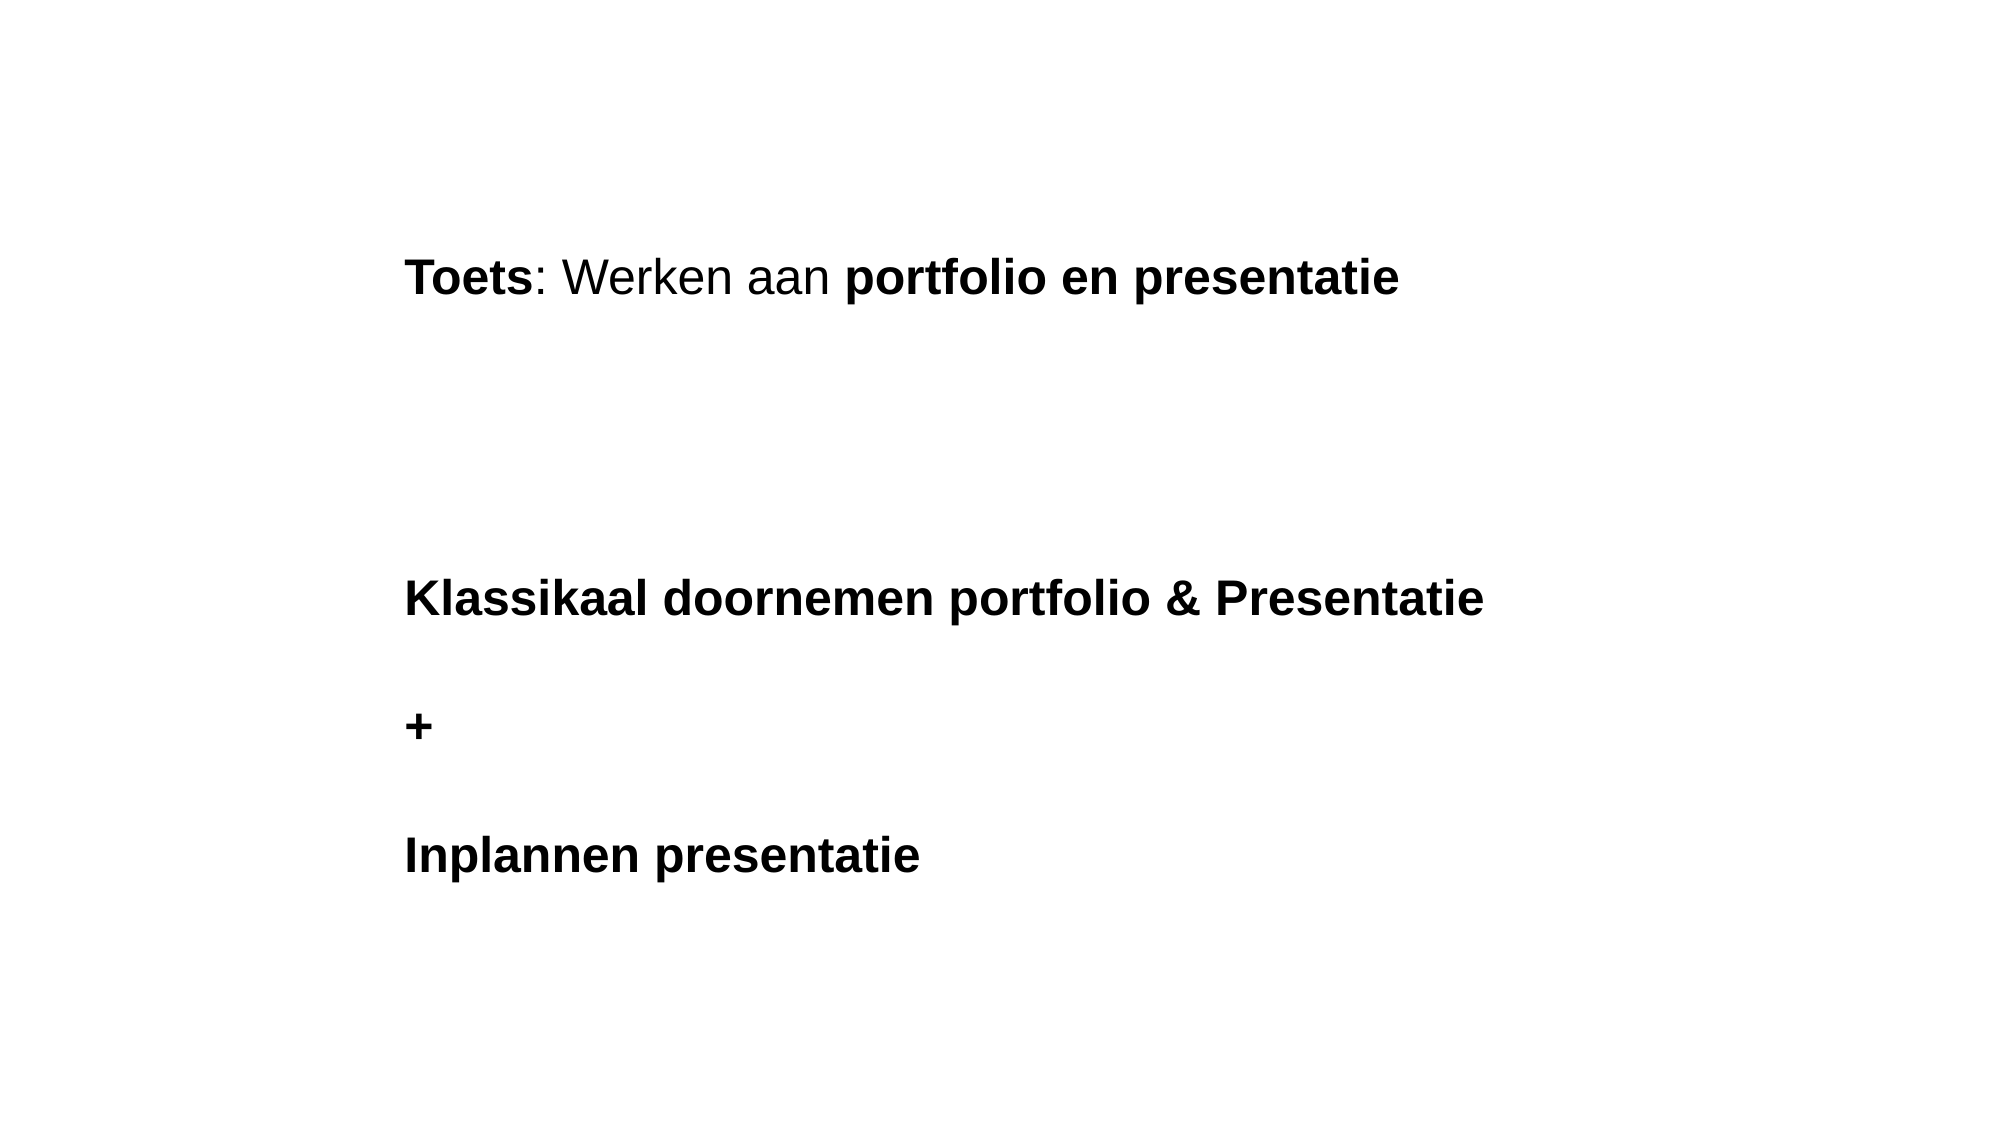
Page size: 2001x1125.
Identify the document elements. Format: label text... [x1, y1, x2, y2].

text_box Toets: Werken aan portfolio en presentatie Klassikaal doornemen portfolio & Presentatie + Inplannen presentatie [389, 233, 2000, 890]
